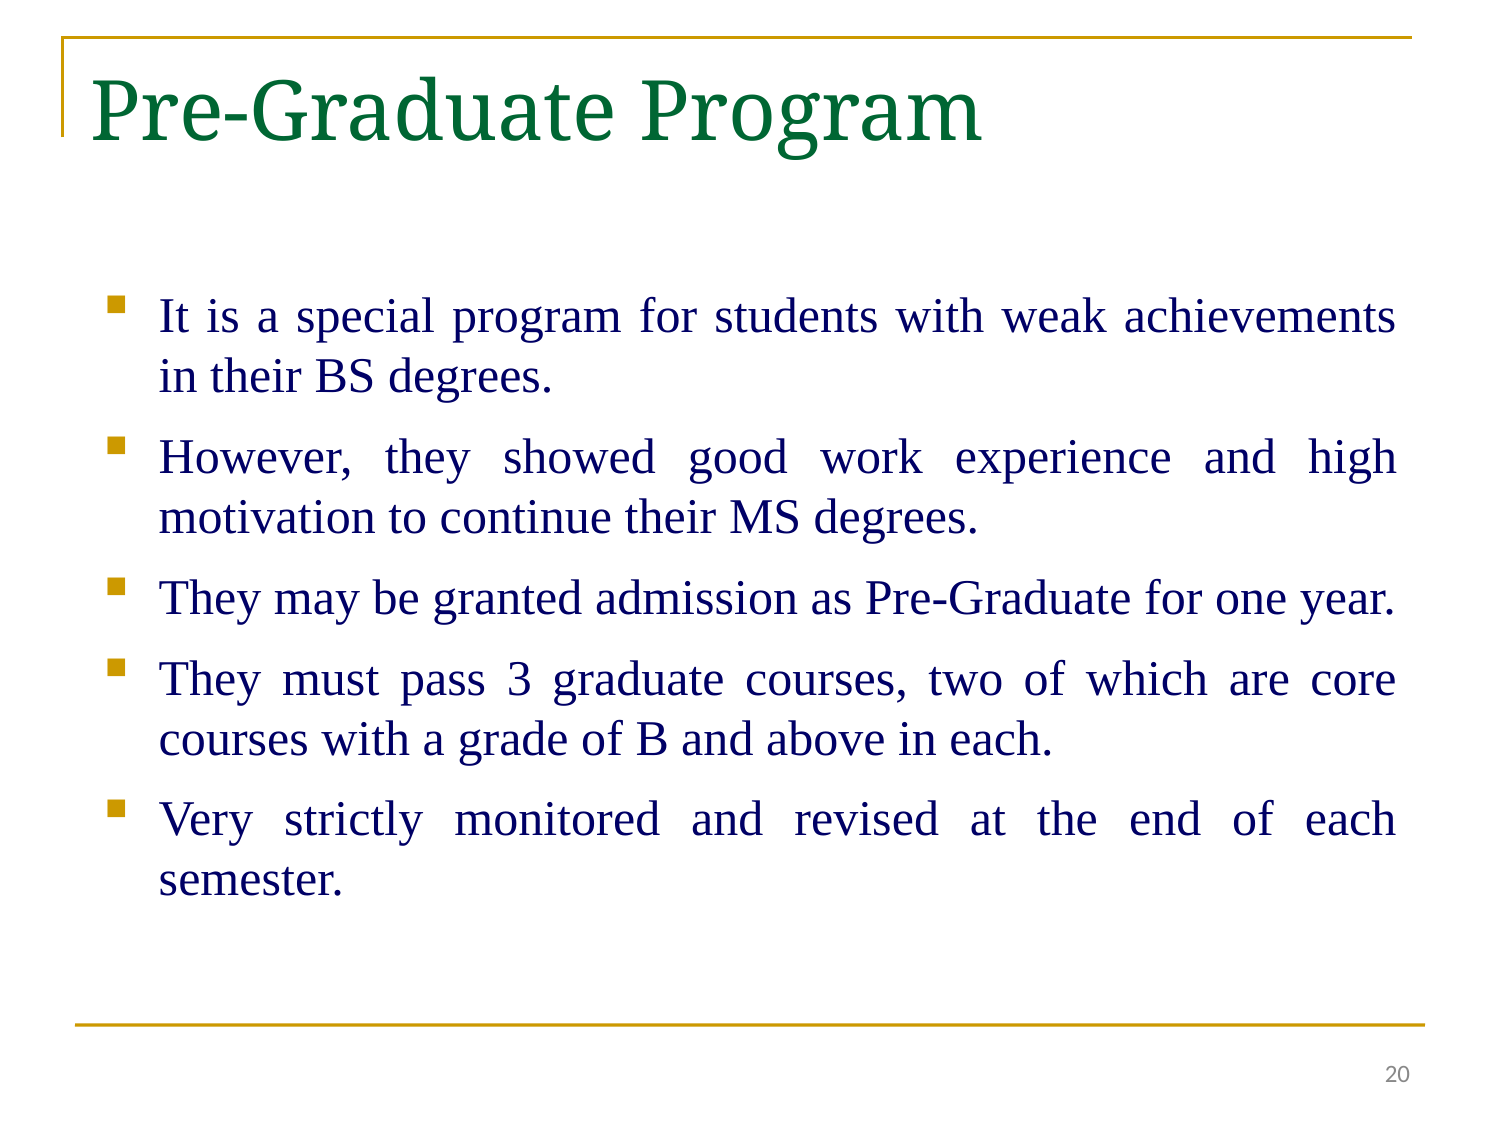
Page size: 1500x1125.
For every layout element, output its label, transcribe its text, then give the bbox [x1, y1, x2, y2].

text_box Pre-Graduate Program [75, 49, 1463, 188]
text_box It is a special program for students with weak achievements in their BS degrees. However, they showed good work experience and high motivation to continue their MS degrees. They may be granted admission as Pre-Graduate for one year. They must pass 3 graduate courses, two of which are core courses with a grade of B and above in each. Very strictly monitored and revised at the end of each semester. [87, 274, 1413, 1013]
text_box 20 [1074, 1042, 1425, 1103]
